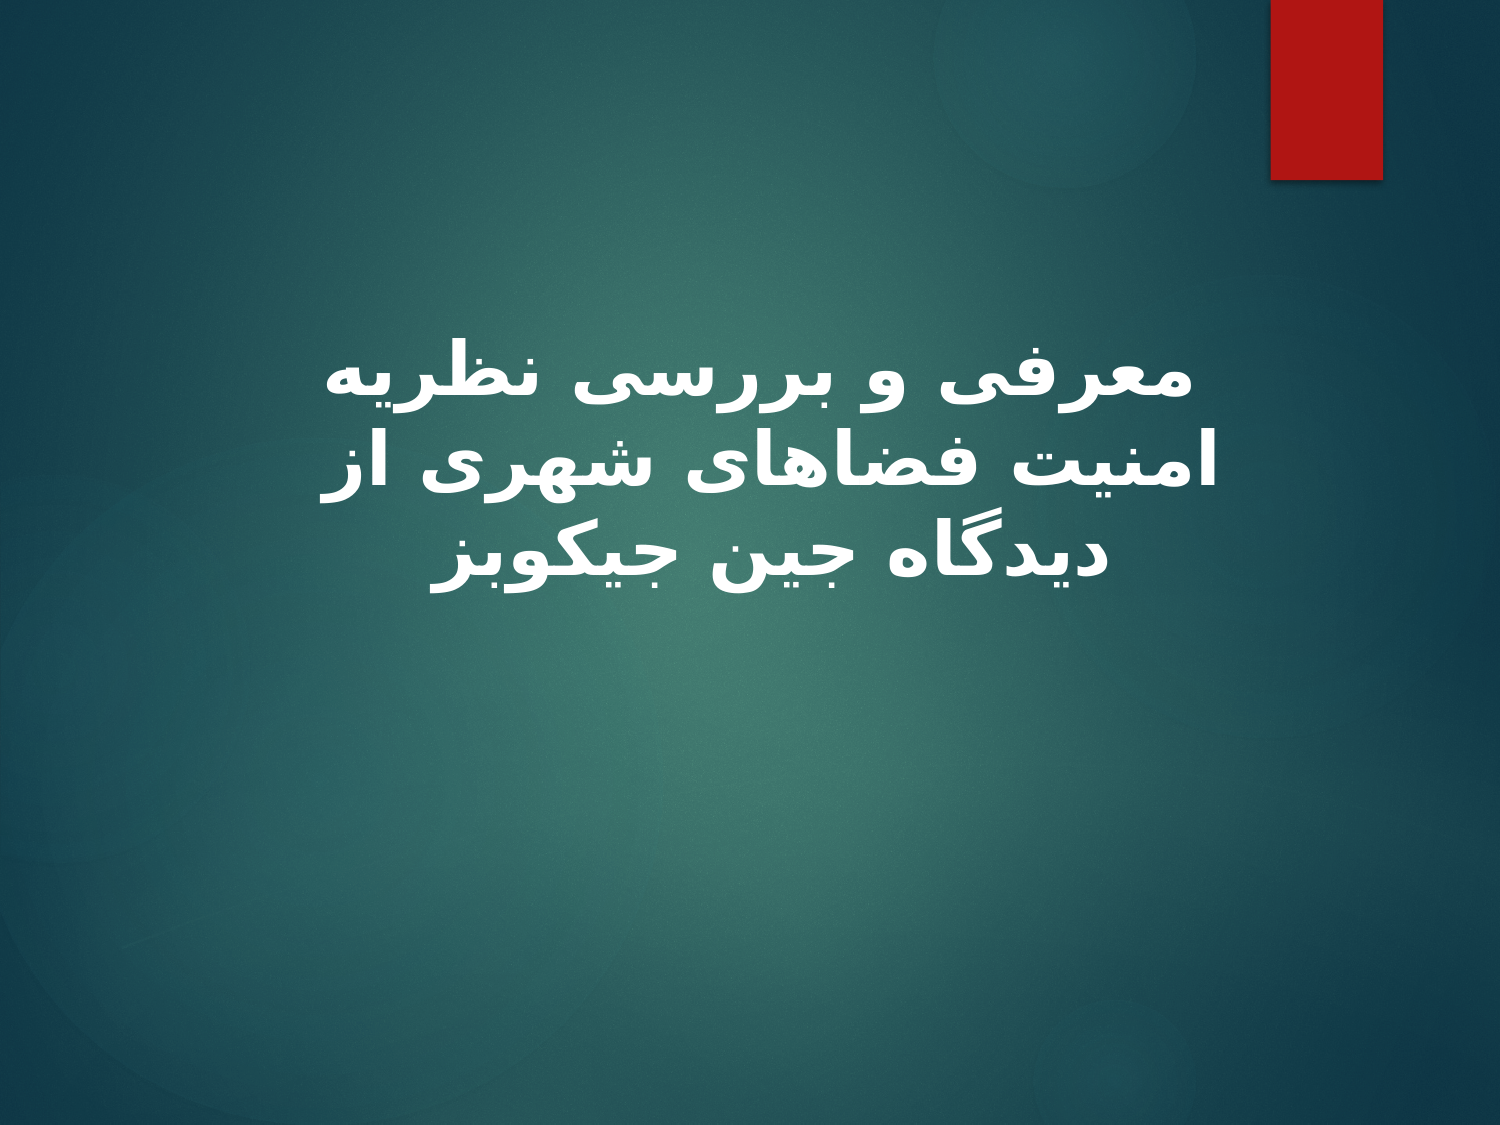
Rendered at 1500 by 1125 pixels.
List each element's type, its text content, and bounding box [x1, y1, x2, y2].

text_box معرفی و بررسی نظریه امنیت فضاهای شهری از دیدگاه جین جیکوبز [189, 398, 1356, 598]
